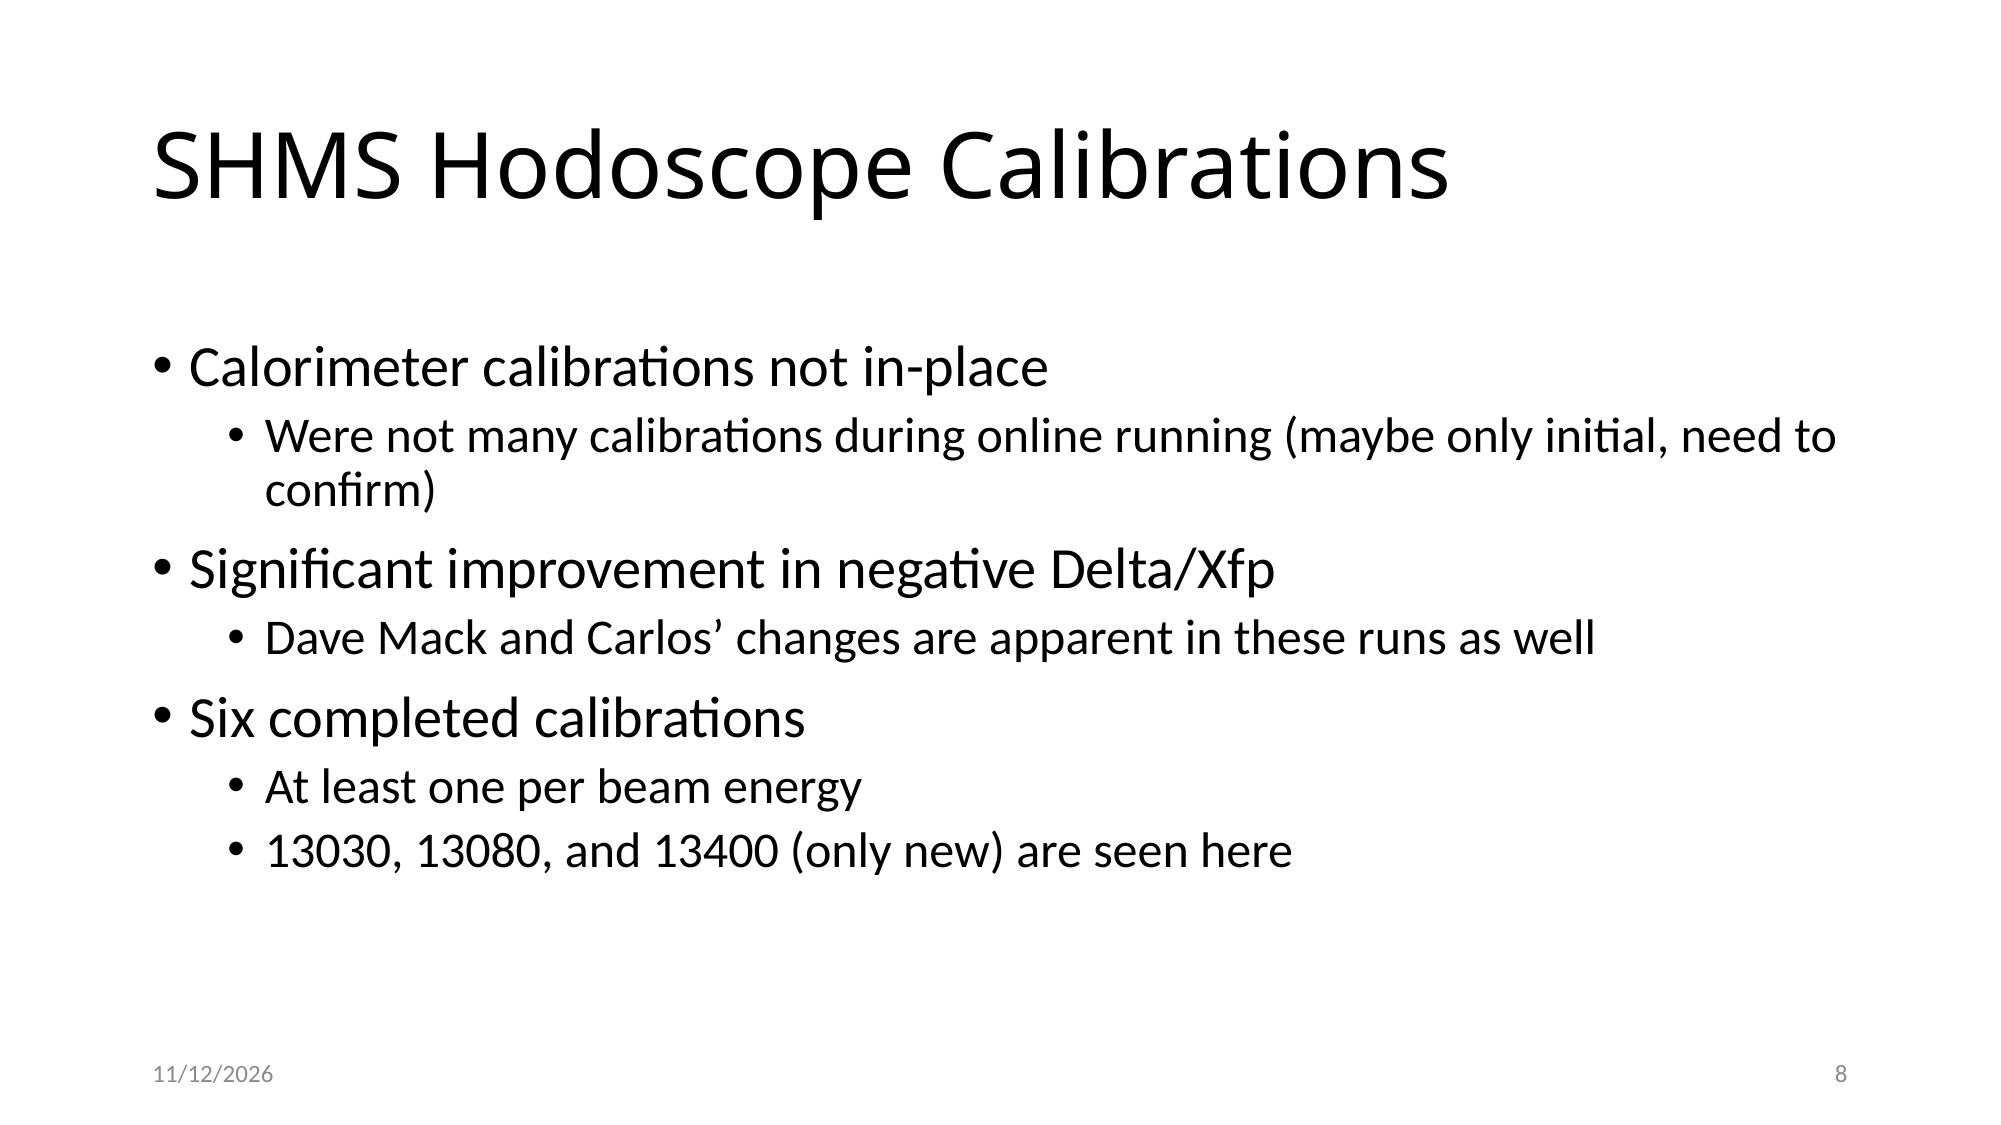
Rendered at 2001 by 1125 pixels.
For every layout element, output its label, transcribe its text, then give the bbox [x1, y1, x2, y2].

slide_number 8 [1412, 1043, 1863, 1103]
list Calorimeter calibrations not in-place Were not many calibrations during online running (maybe only initial, need to confirm) Significant improvement in negative Delta/Xfp Dave Mack and Carlos’ changes are apparent in these runs as well Six completed calibrations At least one per beam energy 13030, 13080, and 13400 (only new) are seen here [137, 328, 1863, 1043]
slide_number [137, 1043, 588, 1103]
title SHMS Hodoscope Calibrations [137, 59, 1863, 278]
